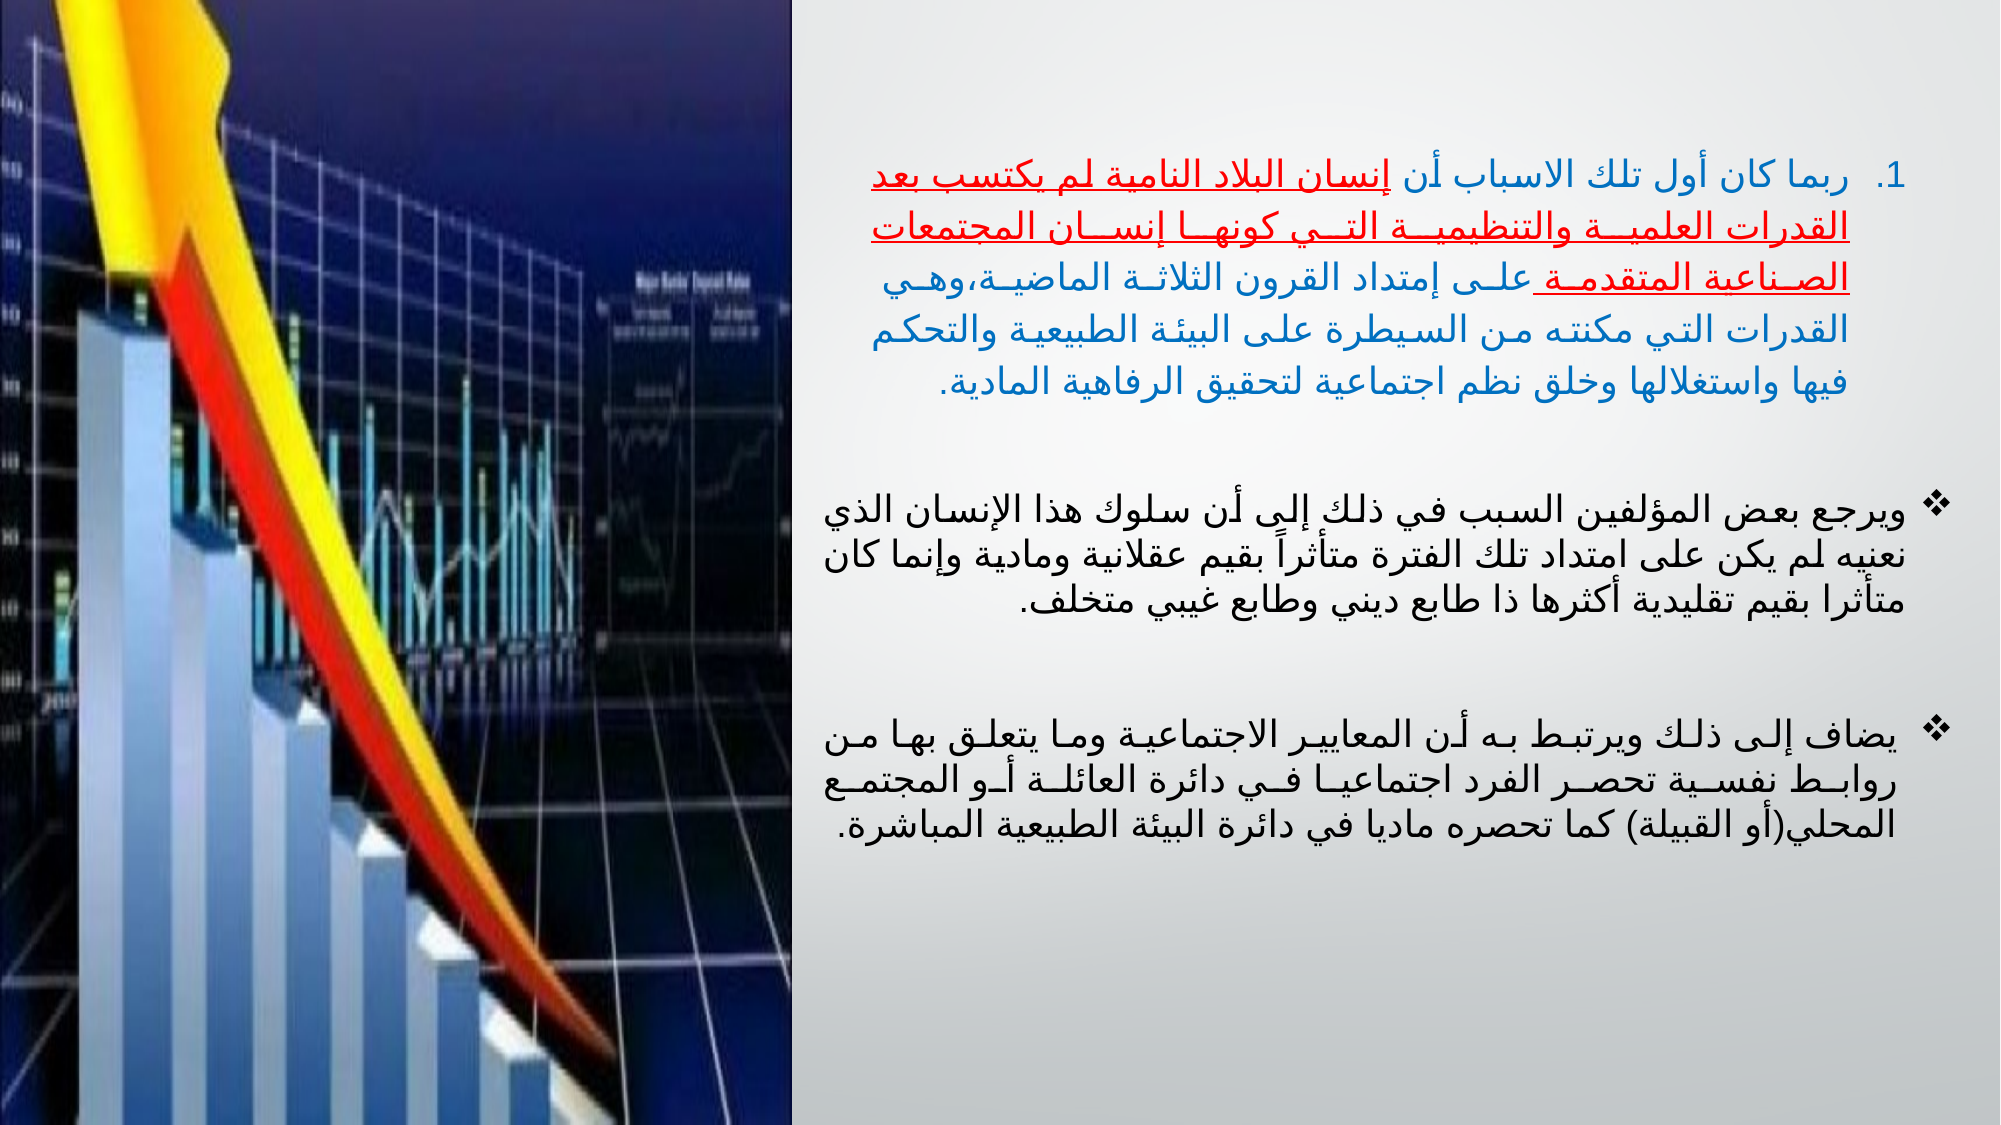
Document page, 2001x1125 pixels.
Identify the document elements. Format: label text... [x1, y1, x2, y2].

text_box ويرجع بعض المؤلفين السبب في ذلك إلى أن سلوك هذا الإنسان الذي نعنيه لم يكن على امتداد تلك الفترة متأثراً بقيم عقلانية ومادية وإنما كان متأثرا بقيم تقليدية أكثرها ذا طابع ديني وطابع غيبي متخلف. يضاف إلى ذلك ويرتبط به أن المعايير الاجتماعية وما يتعلق بها من روابط نفسية تحصر الفرد اجتماعيا في دائرة العائلة أو المجتمع المحلي(أو القبيلة) كما تحصره ماديا في دائرة البيئة الطبيعية المباشرة. [808, 478, 1969, 853]
text_box ربما كان أول تلك الاسباب أن إنسان البلاد النامية لم يكتسب بعد القدرات العلمية والتنظيمية التي كونها إنسان المجتمعات الصناعية المتقدمة على إمتداد القرون الثلاثة الماضية،وهي القدرات التي مكنته من السيطرة على البيئة الطبيعية والتحكم فيها واستغلالها وخلق نظم اجتماعية لتحقيق الرفاهية المادية. [856, 135, 1921, 410]
picture [0, 0, 792, 1125]
